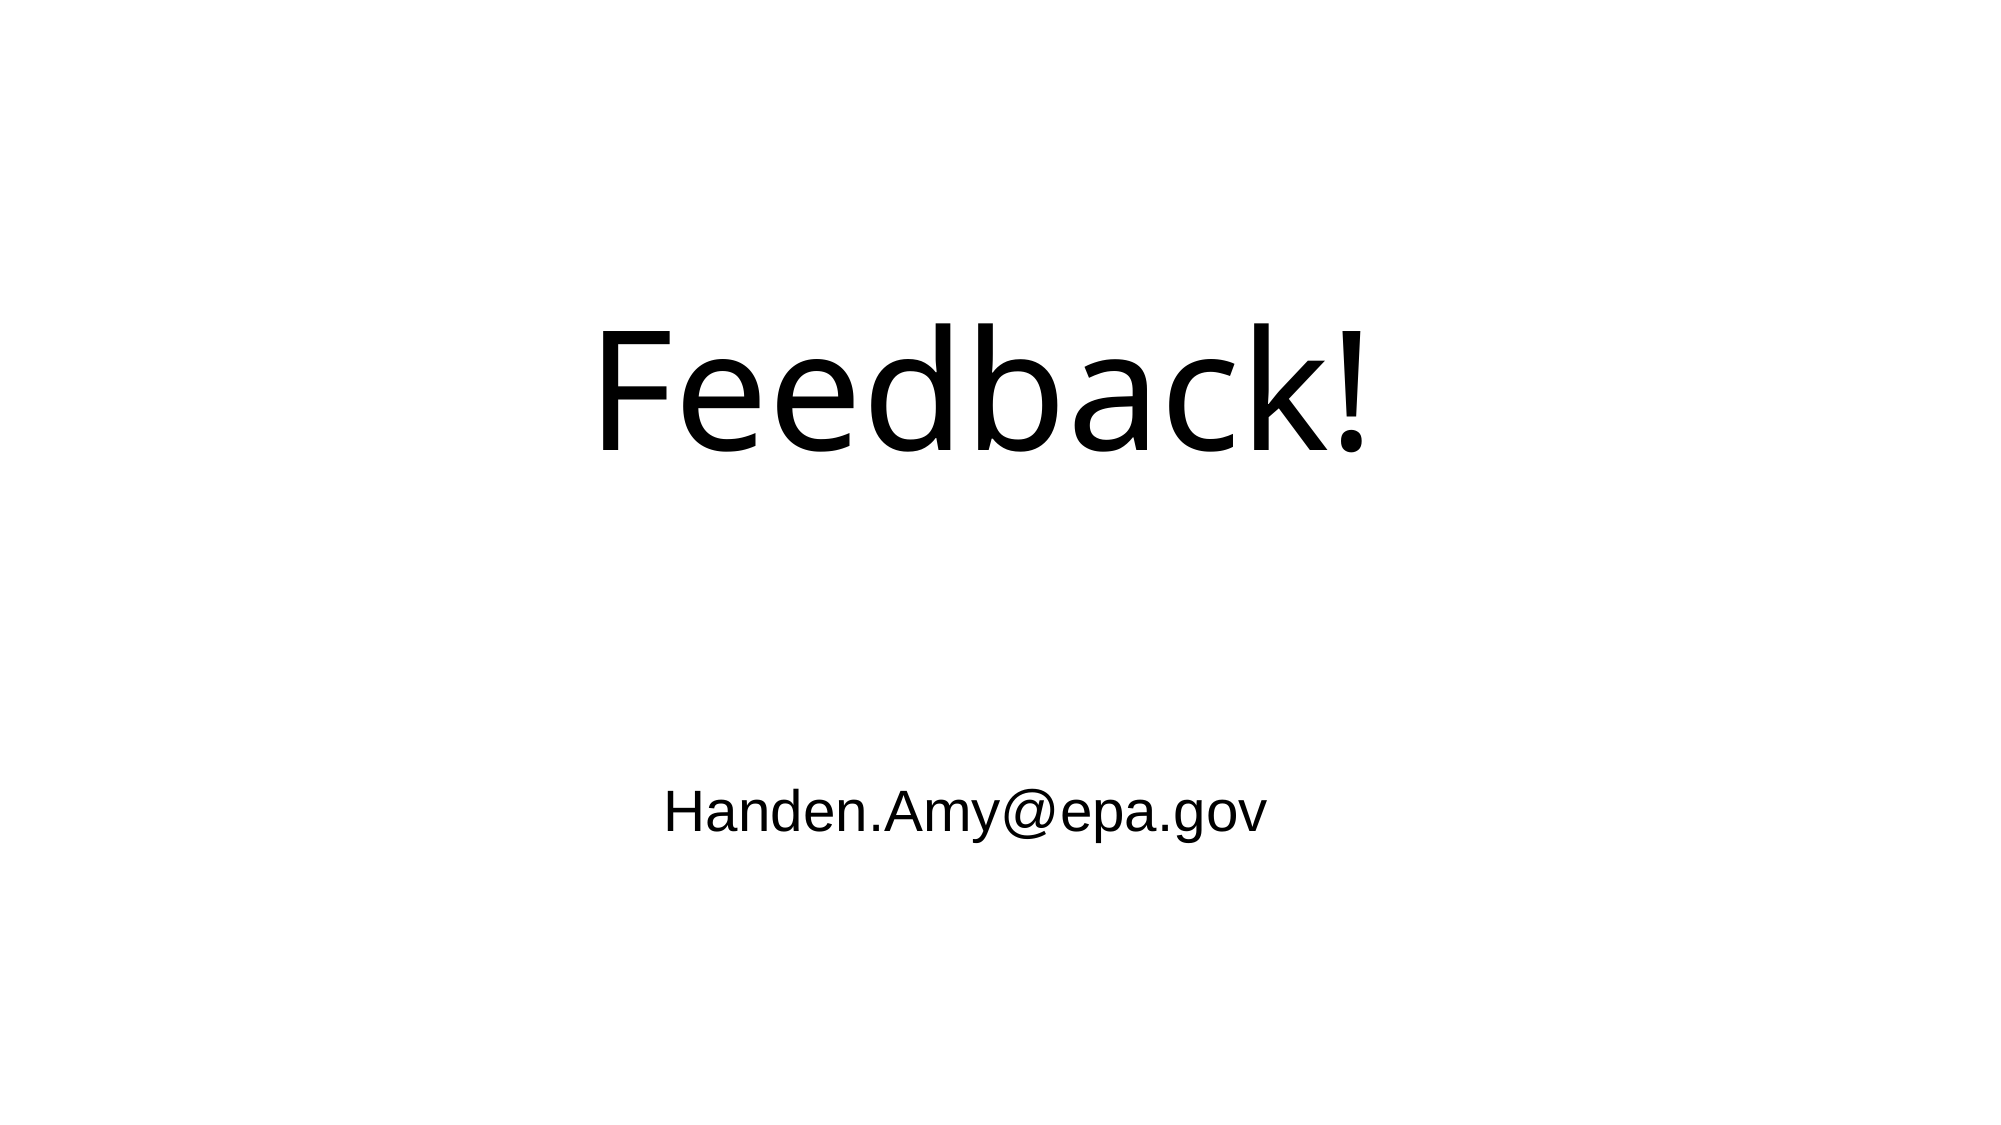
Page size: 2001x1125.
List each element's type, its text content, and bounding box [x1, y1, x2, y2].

title Feedback! [118, 287, 1844, 505]
list Handen.Amy@epa.gov [197, 774, 1716, 1038]
